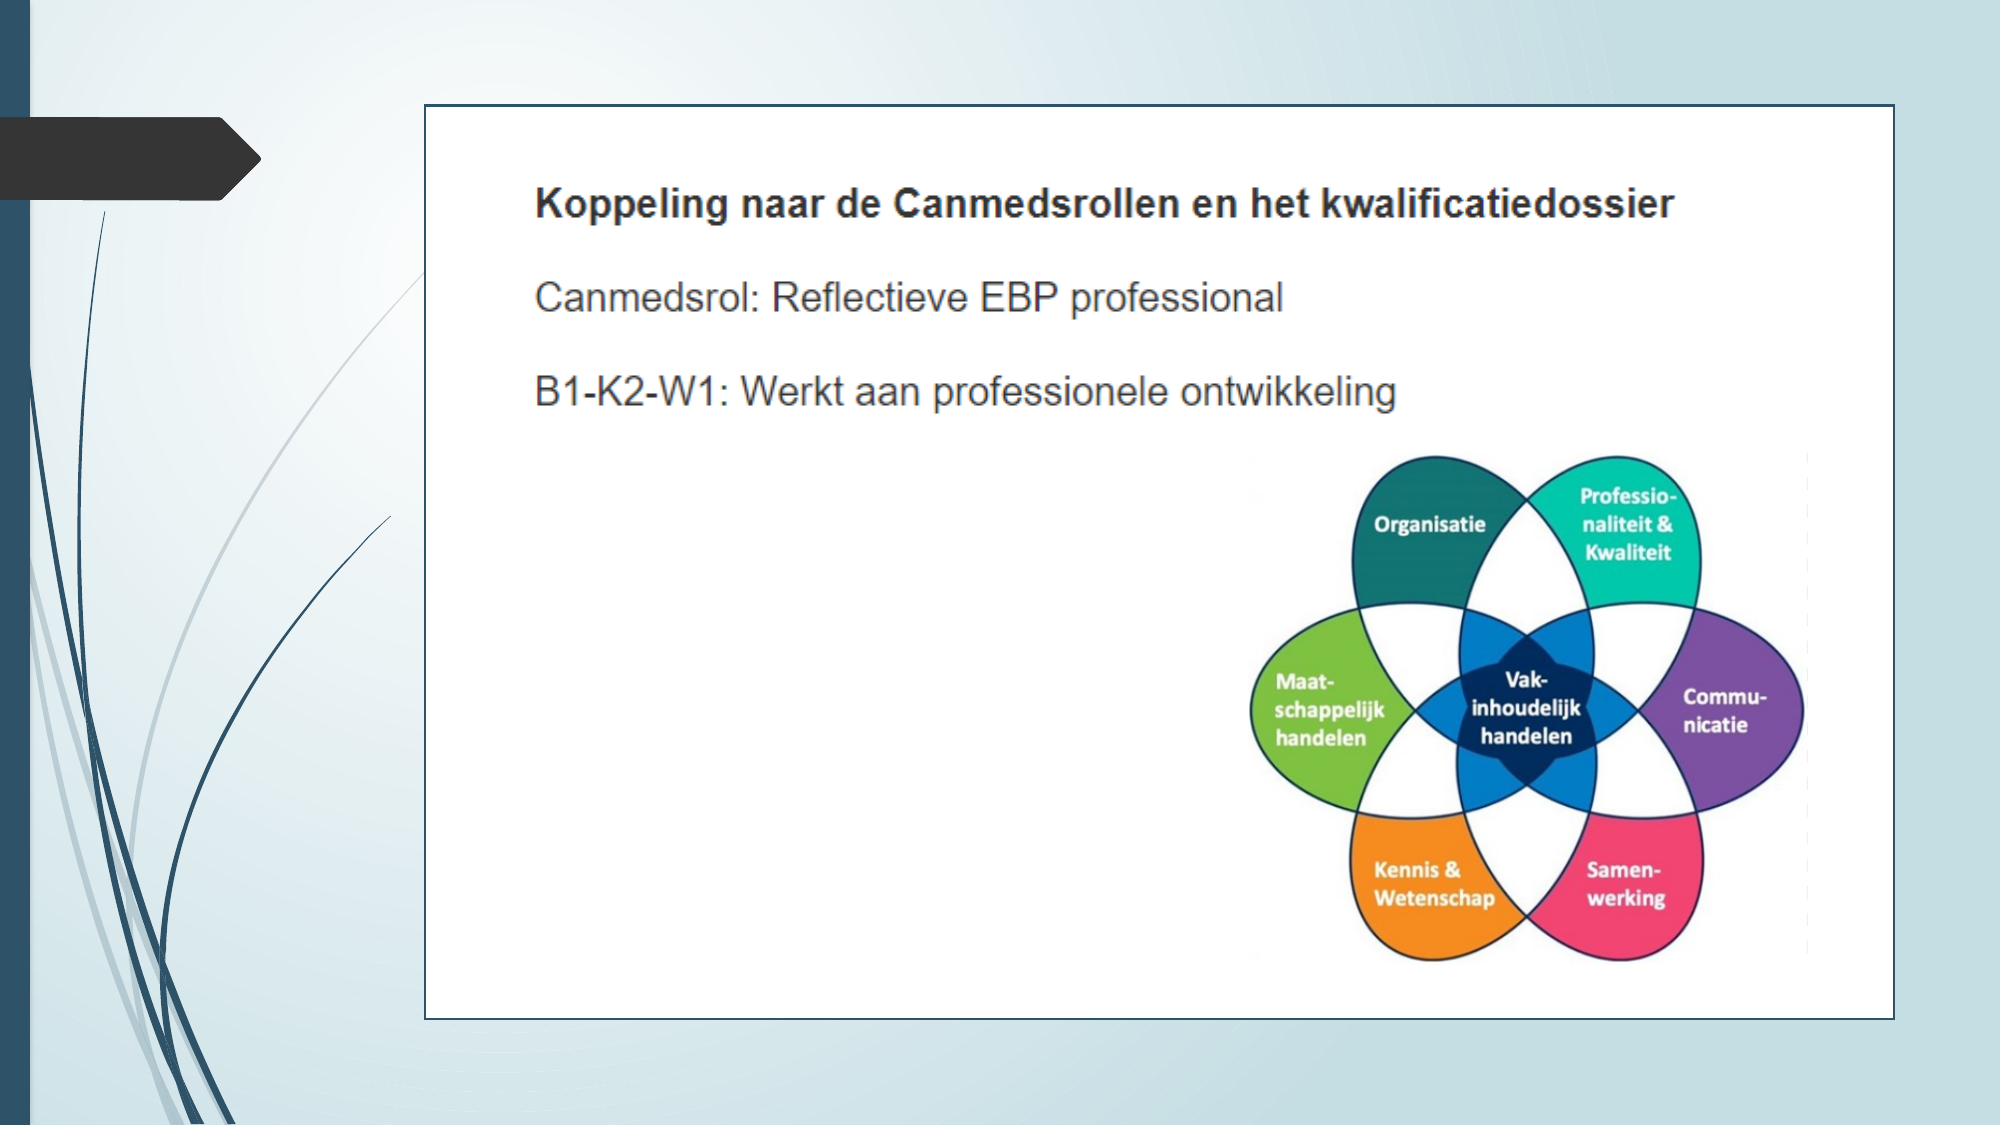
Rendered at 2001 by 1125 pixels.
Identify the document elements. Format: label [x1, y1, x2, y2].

text_box [423, 104, 1896, 1021]
picture [1248, 453, 1808, 967]
picture [512, 158, 1719, 432]
text_box [0, 117, 262, 201]
